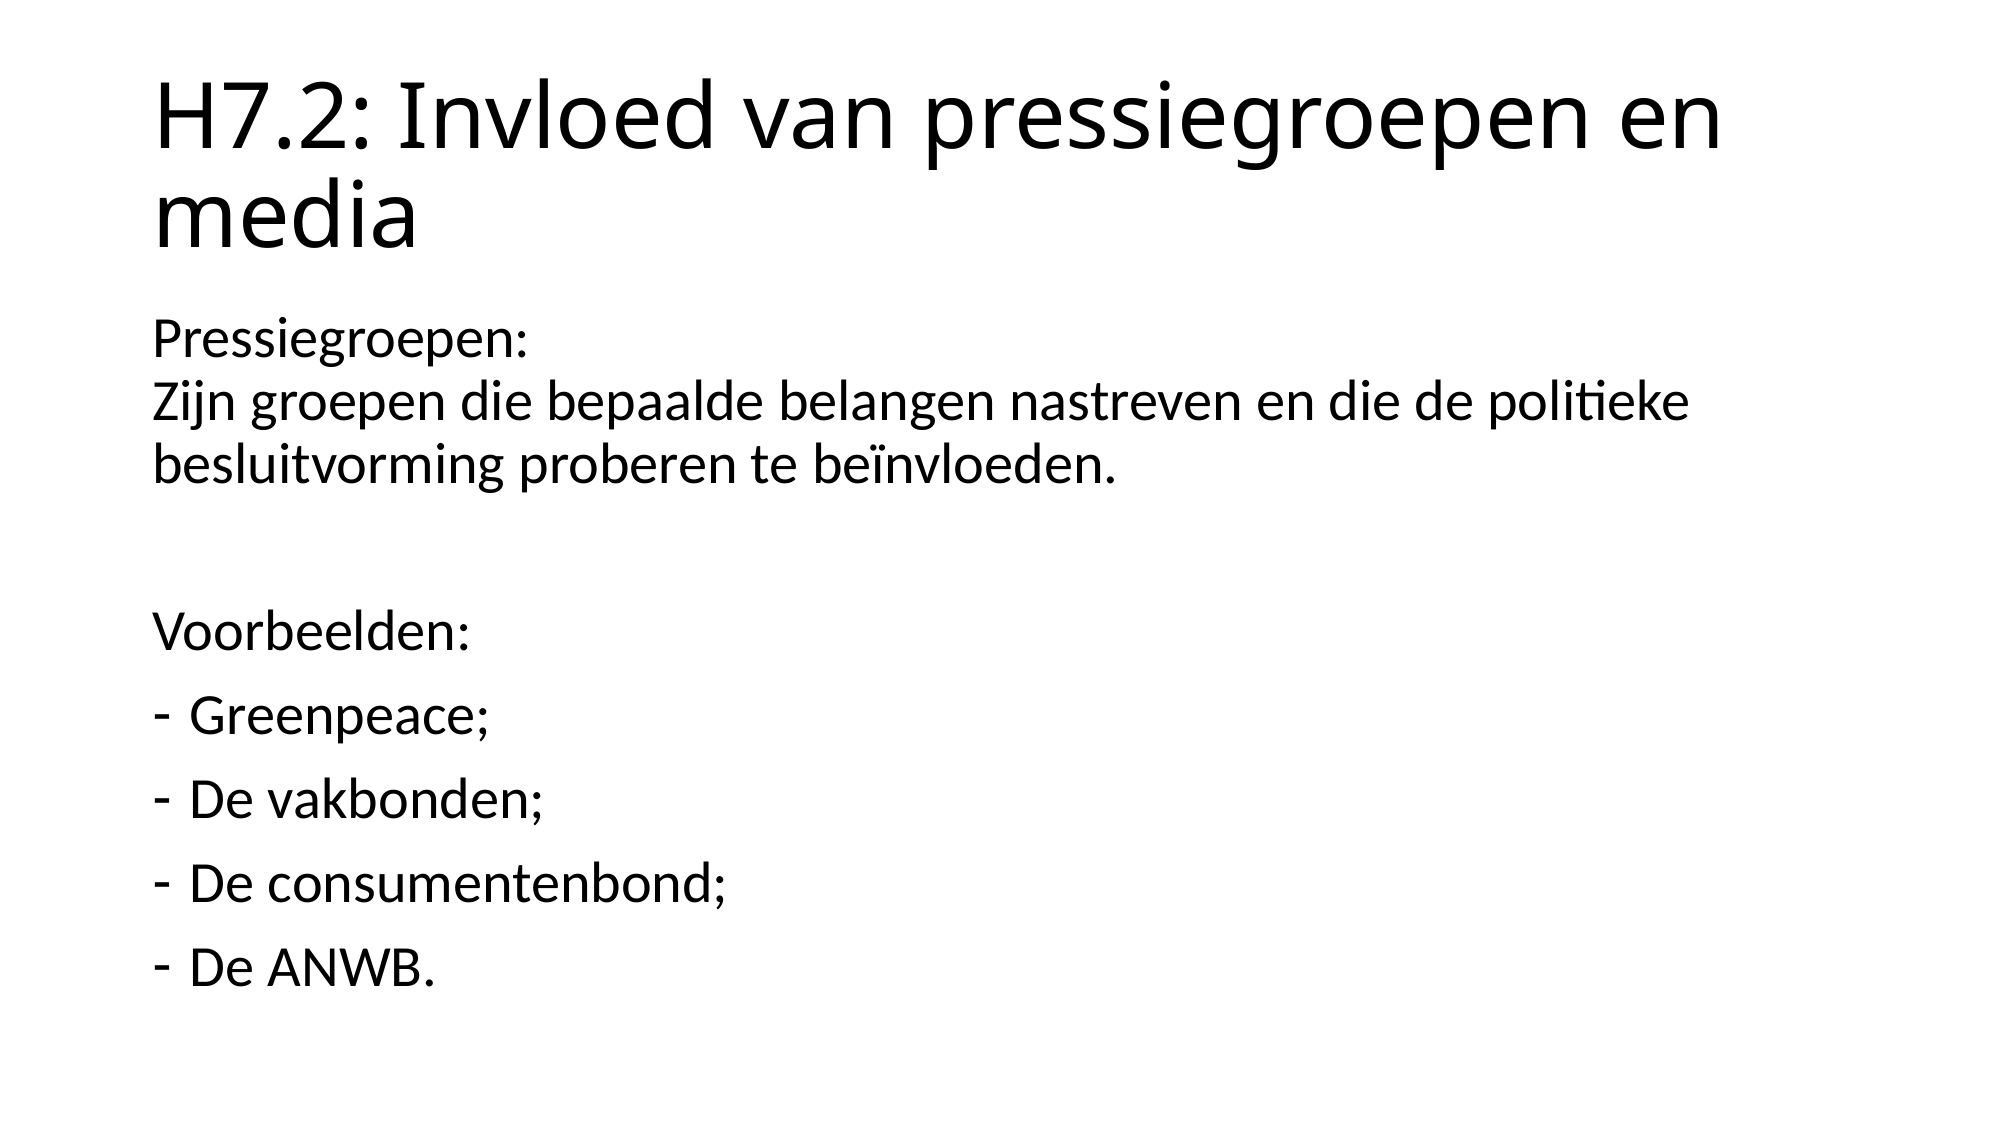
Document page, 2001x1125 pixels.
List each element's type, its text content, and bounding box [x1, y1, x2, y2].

title H7.2: Invloed van pressiegroepen en media [137, 59, 1863, 278]
list Pressiegroepen: Zijn groepen die bepaalde belangen nastreven en die de politieke besluitvorming proberen te beïnvloeden. Voorbeelden: Greenpeace; De vakbonden; De consumentenbond; De ANWB. [137, 299, 1863, 1014]
